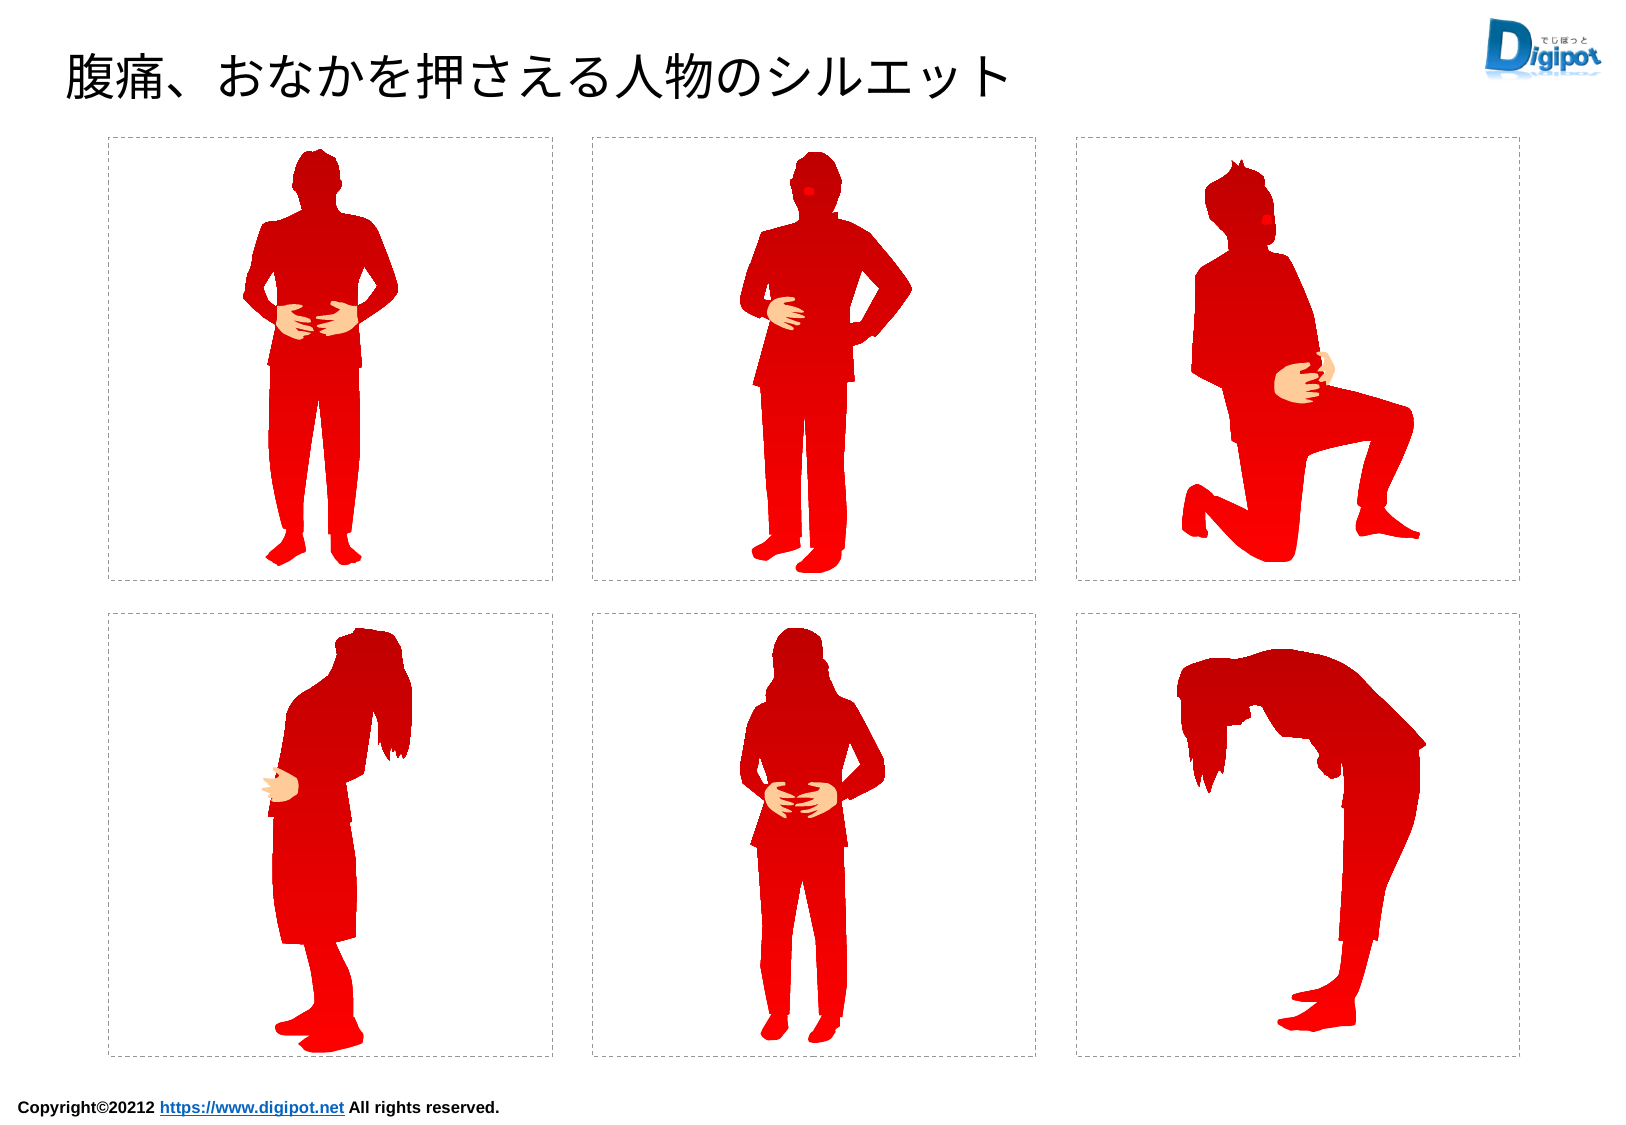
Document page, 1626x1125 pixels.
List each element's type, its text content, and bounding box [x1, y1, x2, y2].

text_box 腹痛、おなかを押さえる人物のシルエット [50, 38, 1030, 113]
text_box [242, 149, 399, 567]
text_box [739, 627, 886, 1044]
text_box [1182, 159, 1421, 563]
text_box [1176, 648, 1426, 1032]
picture [1485, 18, 1602, 82]
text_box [261, 627, 413, 1053]
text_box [739, 151, 912, 574]
